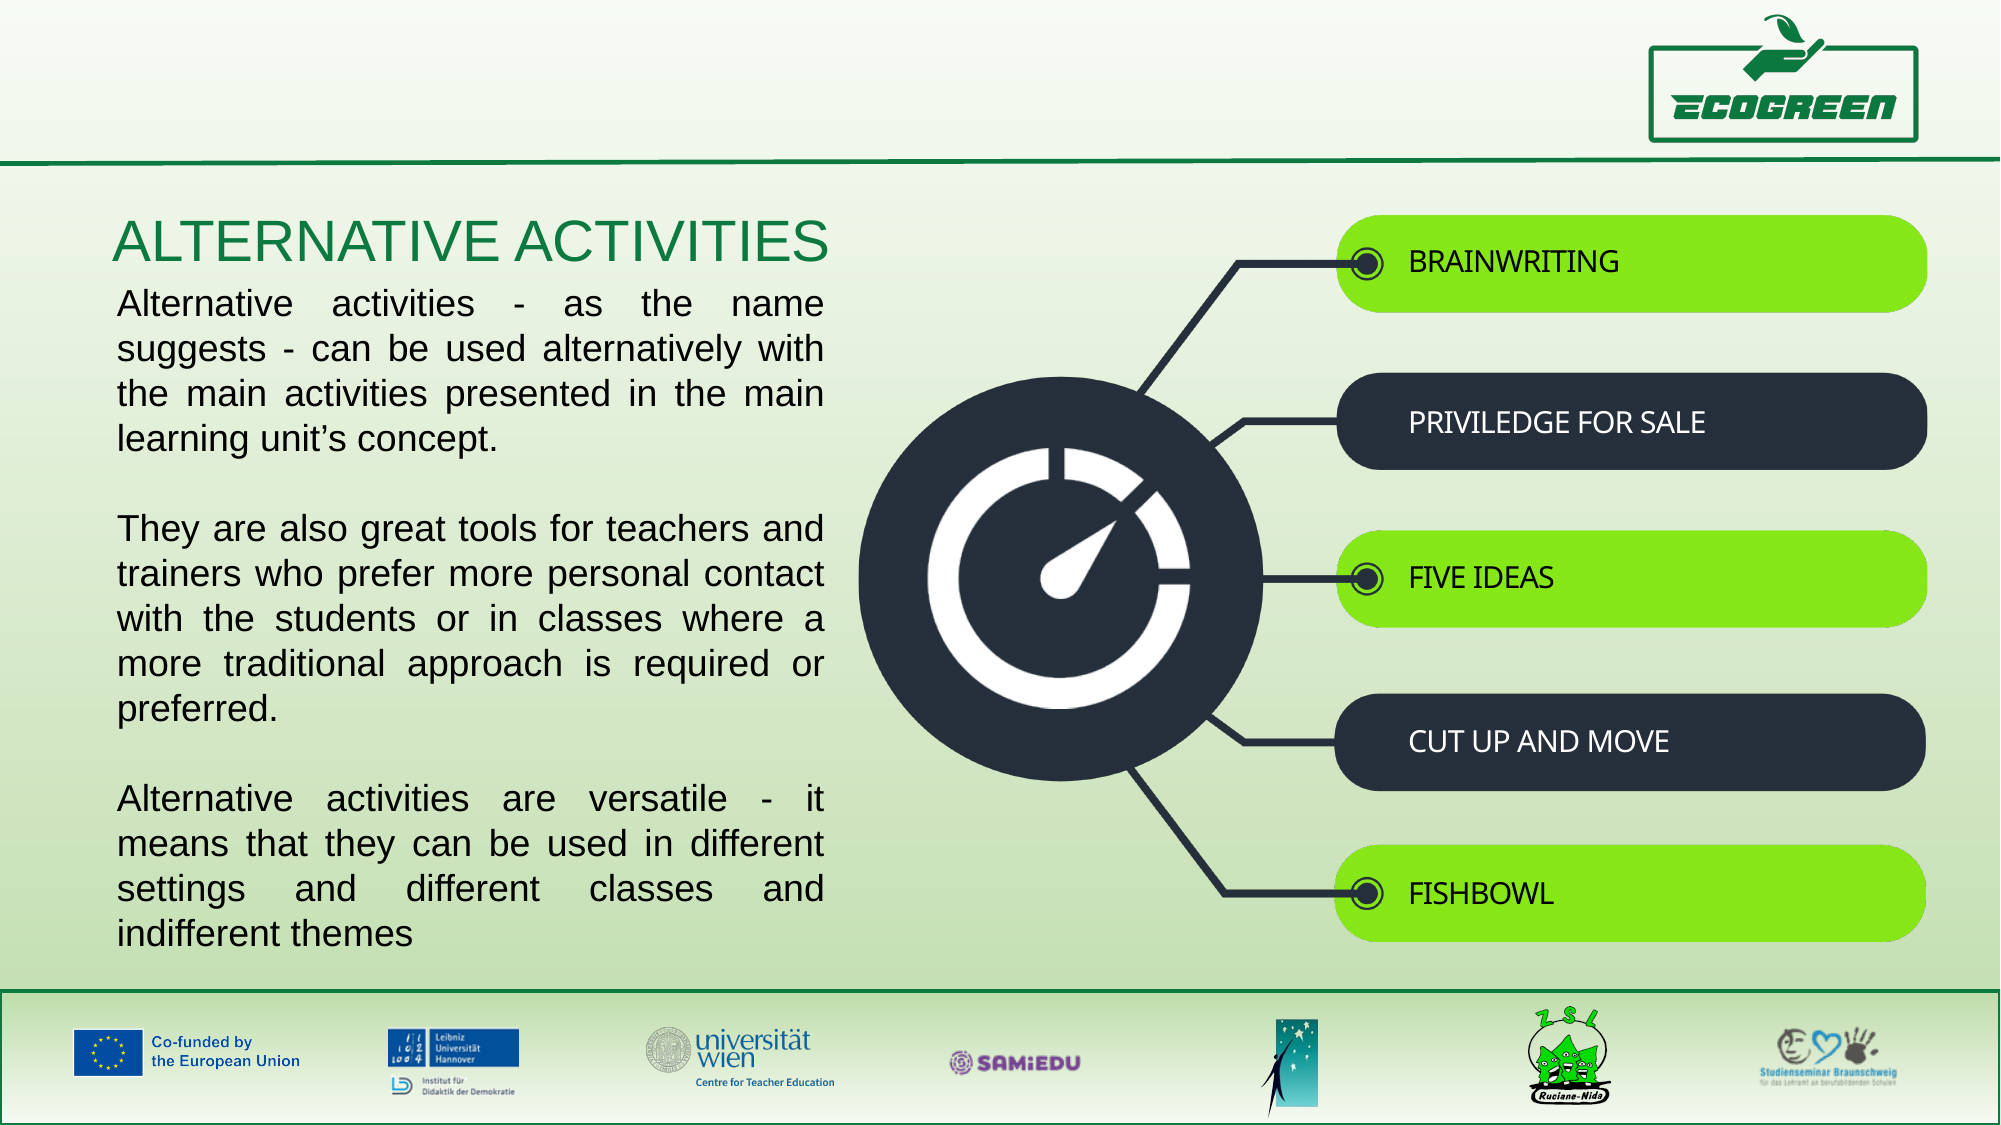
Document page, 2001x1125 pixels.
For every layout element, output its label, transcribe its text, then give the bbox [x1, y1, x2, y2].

text_box PRIVILEDGE FOR SALE [1408, 404, 1907, 440]
text_box Alternative activities - as the name suggests - can be used alternatively with the main activities presented in the main learning unit’s concept. They are also great tools for teachers and trainers who prefer more personal contact with the students or in classes where a more traditional approach is required or preferred. Alternative activities are versatile - it means that they can be used in different settings and different classes and indifferent themes [116, 279, 825, 993]
text_box [858, 215, 1928, 942]
text_box CUT UP AND MOVE [1408, 723, 1907, 759]
picture [1755, 1022, 1902, 1091]
picture [646, 1027, 834, 1086]
text_box BRAINWRITING [1408, 243, 1907, 279]
text_box FISHBOWL [1408, 875, 1907, 911]
text_box FIVE IDEAS [1408, 559, 1907, 595]
text_box [926, 448, 1192, 709]
picture [388, 1022, 519, 1103]
text_box ALTERNATIVE ACTIVITIES [112, 205, 1025, 274]
picture [1528, 1006, 1611, 1105]
picture [1639, 0, 1928, 157]
picture [1259, 1018, 1330, 1125]
picture [945, 1047, 1087, 1079]
picture [71, 1027, 317, 1079]
